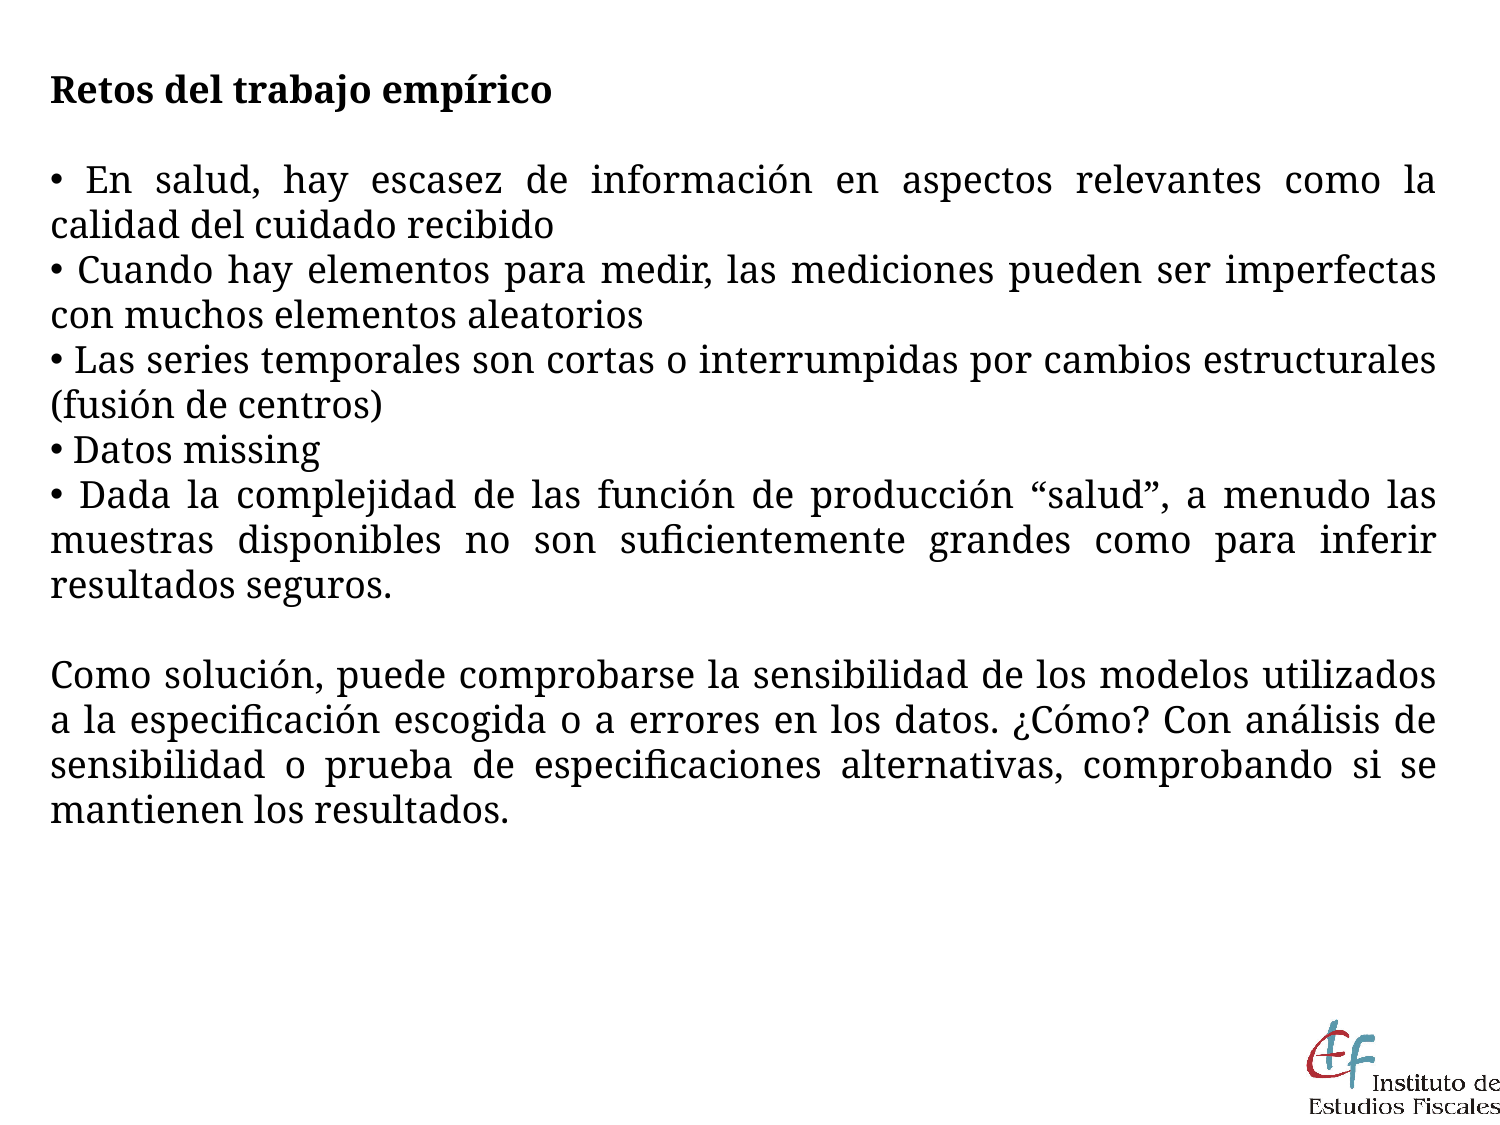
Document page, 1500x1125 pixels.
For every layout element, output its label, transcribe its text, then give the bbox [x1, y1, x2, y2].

text_box Retos del trabajo empírico En salud, hay escasez de información en aspectos relevantes como la calidad del cuidado recibido Cuando hay elementos para medir, las mediciones pueden ser imperfectas con muchos elementos aleatorios Las series temporales son cortas o interrumpidas por cambios estructurales (fusión de centros) Datos missing Dada la complejidad de las función de producción “salud”, a menudo las muestras disponibles no son suficientemente grandes como para inferir resultados seguros. Como solución, puede comprobarse la sensibilidad de los modelos utilizados a la especificación escogida o a errores en los datos. ¿Cómo? Con análisis de sensibilidad o prueba de especificaciones alternativas, comprobando si se mantienen los resultados. [35, 58, 1454, 1064]
picture [1306, 1019, 1500, 1114]
